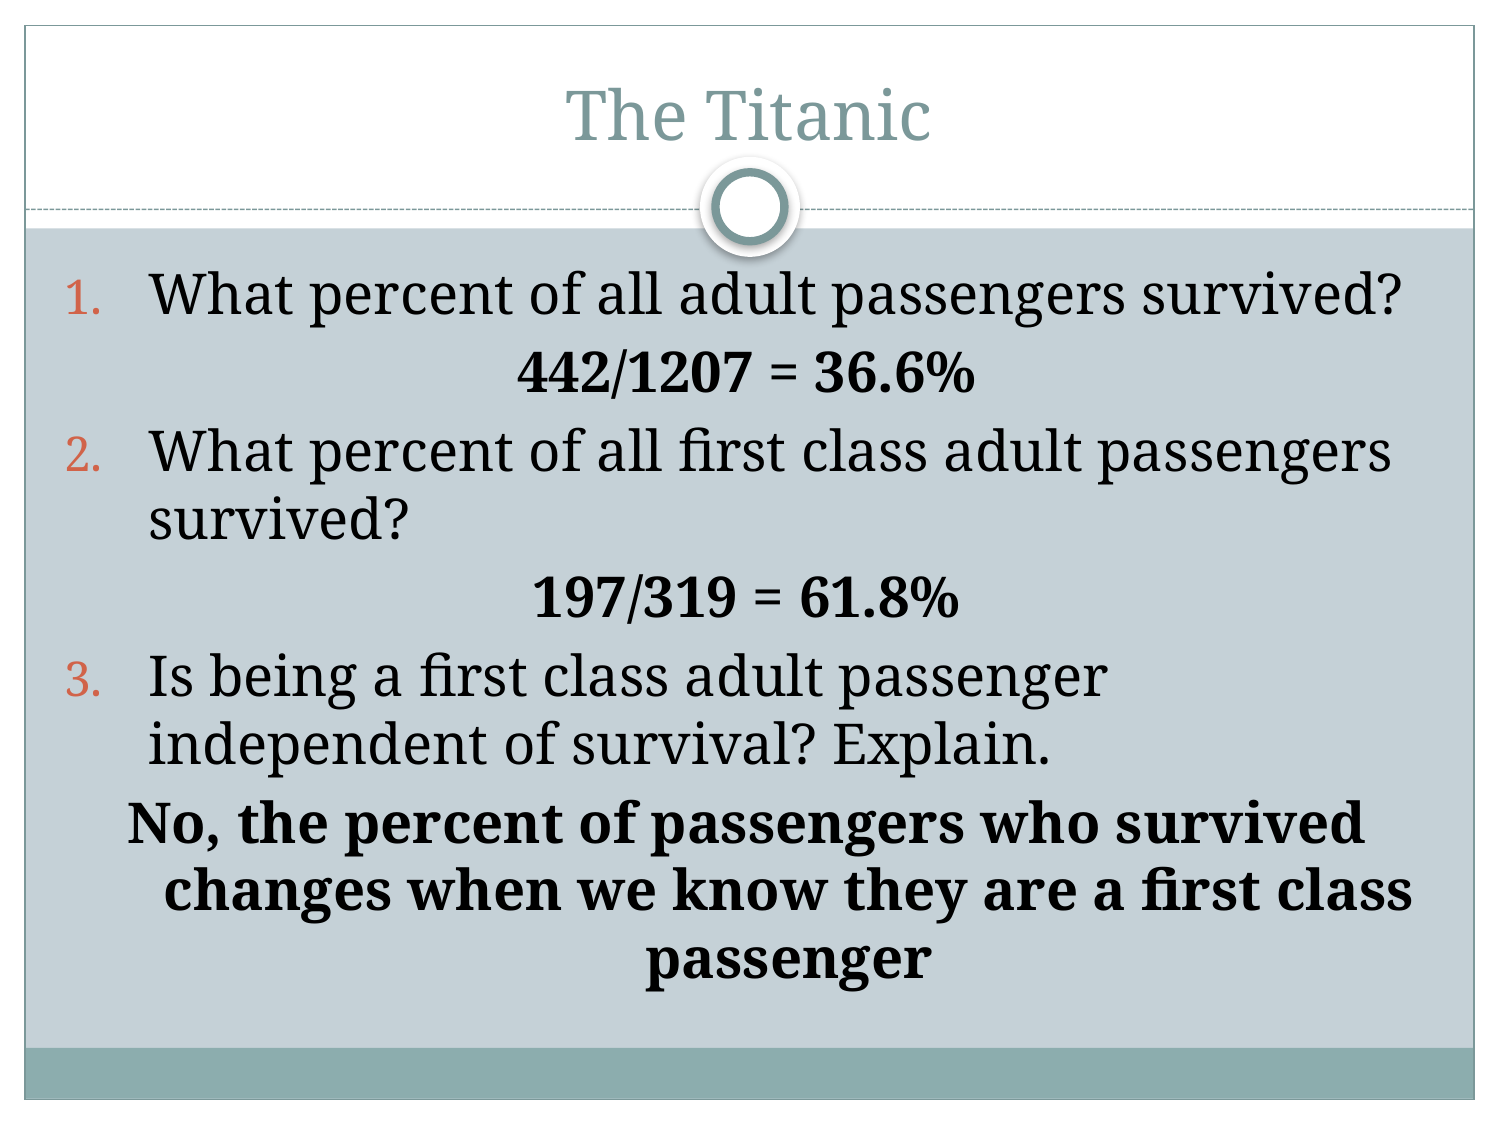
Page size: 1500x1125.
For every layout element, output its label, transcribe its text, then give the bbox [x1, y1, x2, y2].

title The Titanic [49, 37, 1450, 162]
list What percent of all adult passengers survived? 442/1207 = 36.6% What percent of all first class adult passengers survived? 197/319 = 61.8% Is being a first class adult passenger independent of survival? Explain. No, the percent of passengers who survived changes when we know they are a first class passenger [49, 250, 1445, 1074]
